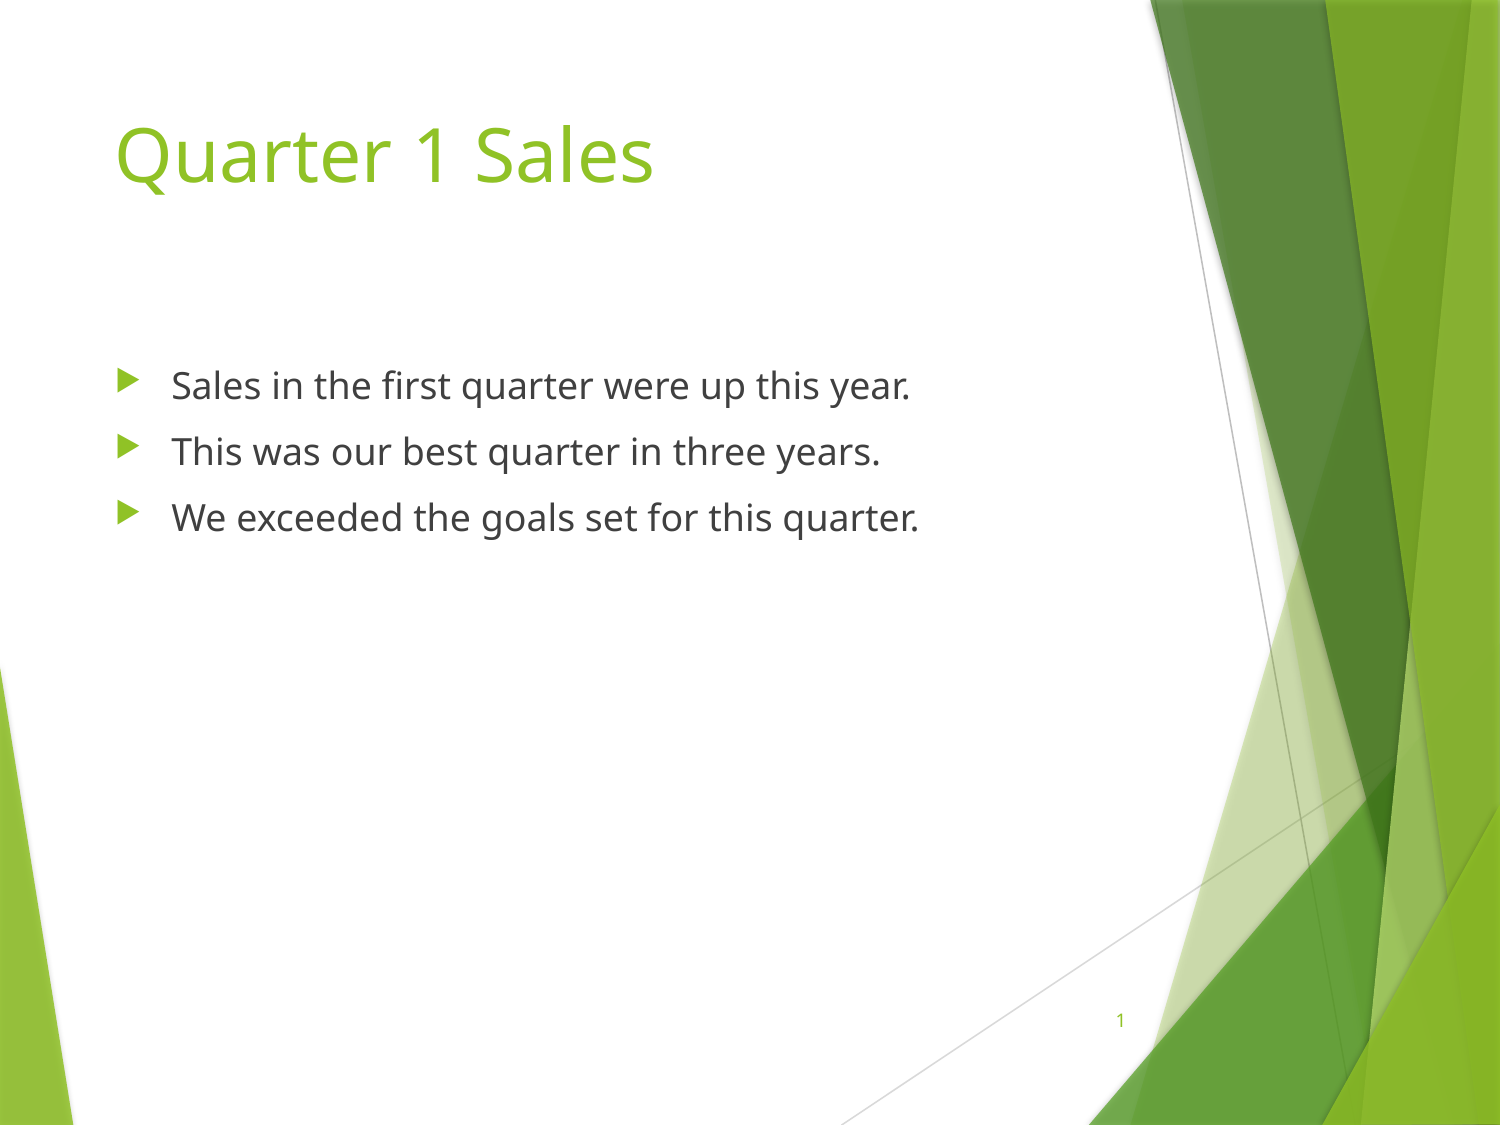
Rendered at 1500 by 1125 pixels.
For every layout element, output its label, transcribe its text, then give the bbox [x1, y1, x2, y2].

list Sales in the first quarter were up this year. This was our best quarter in three years. We exceeded the goals set for this quarter. [99, 354, 1142, 992]
slide_number 1 [1057, 991, 1142, 1051]
title Quarter 1 Sales [99, 99, 1142, 317]
